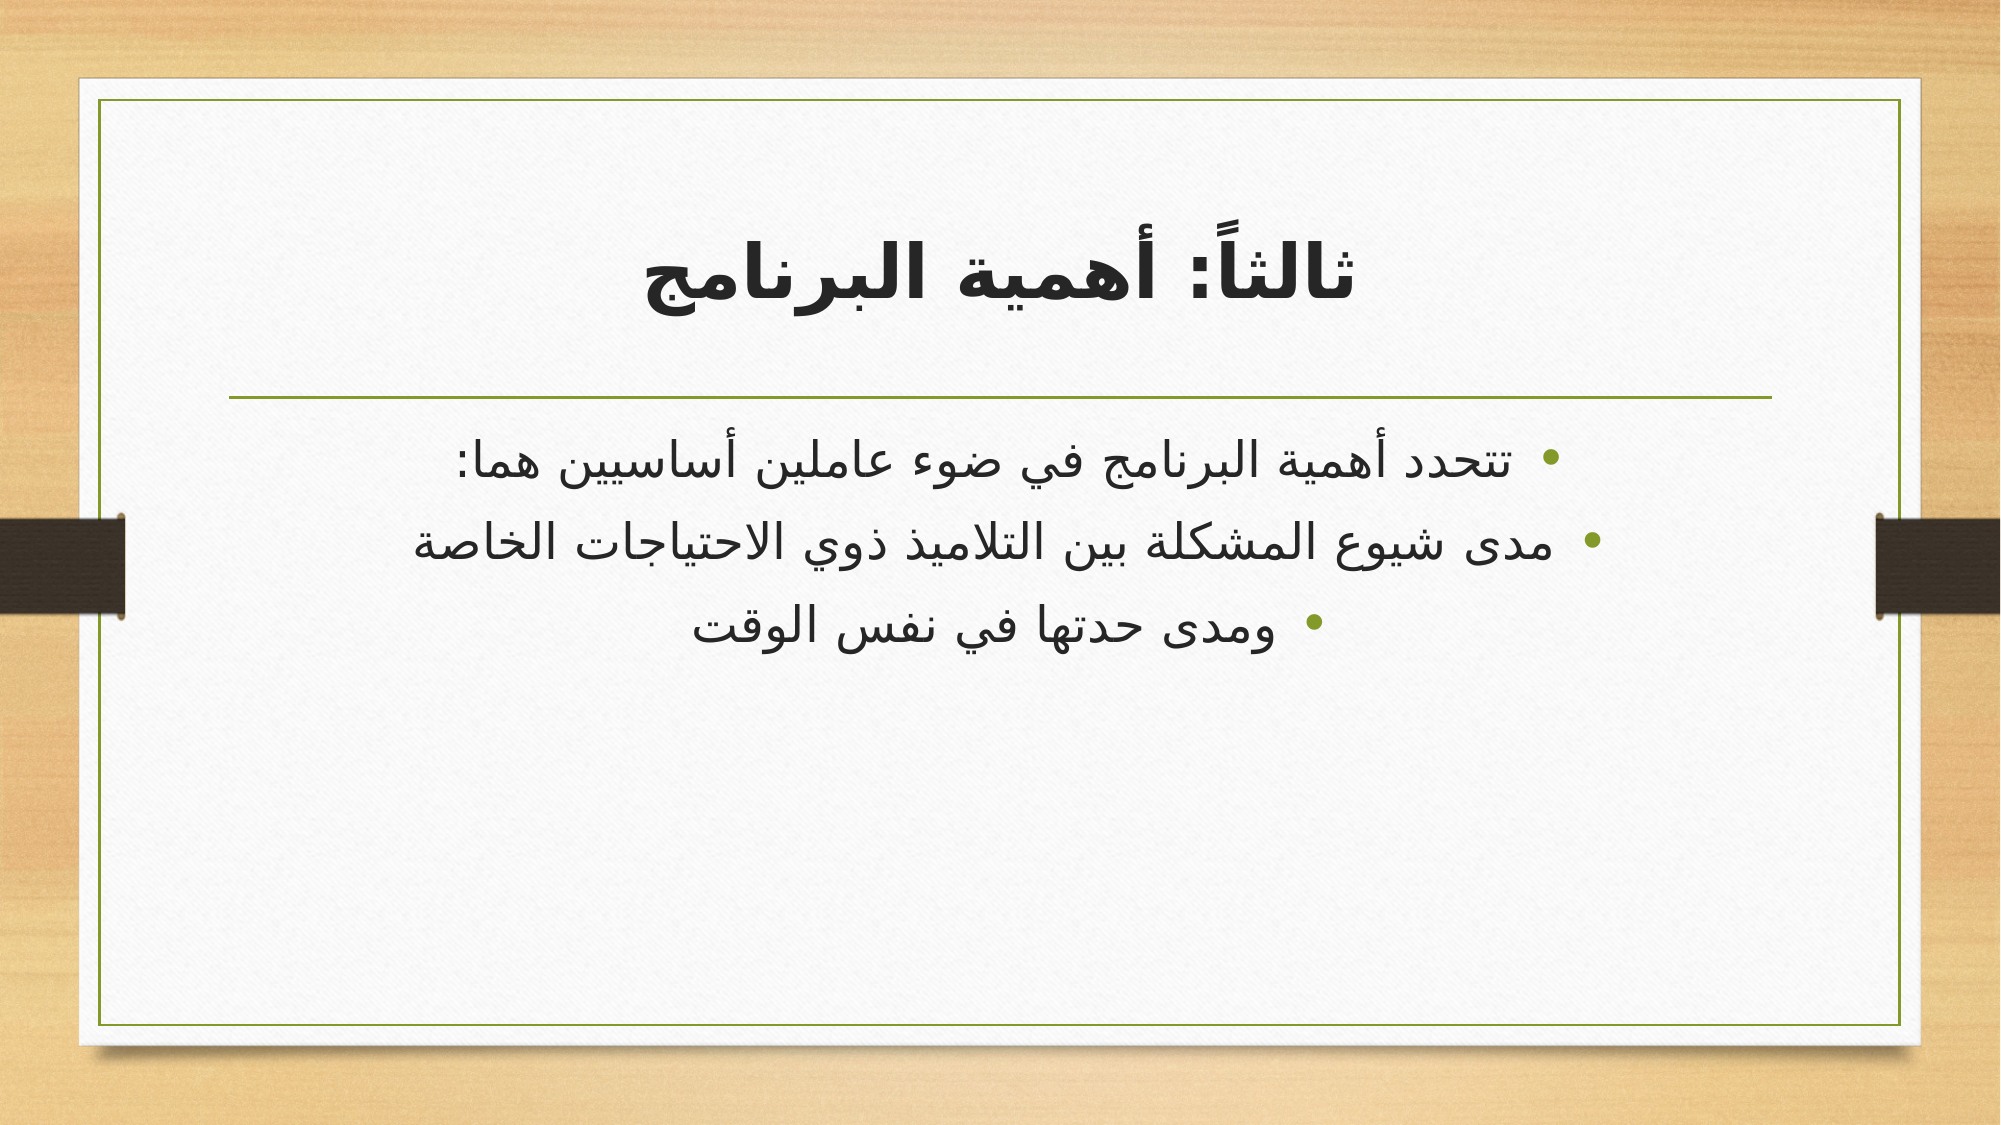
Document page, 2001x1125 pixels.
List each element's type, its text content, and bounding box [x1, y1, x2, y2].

picture [0, 0, 2001, 1125]
title ثالثاً: أهمية البرنامج [212, 161, 1788, 375]
list تتحدد أهمية البرنامج في ضوء عاملين أساسيين هما: مدى شيوع المشكلة بين التلاميذ ذوي الاحتياجات الخاصة ومدى حدتها في نفس الوقت [212, 419, 1788, 964]
